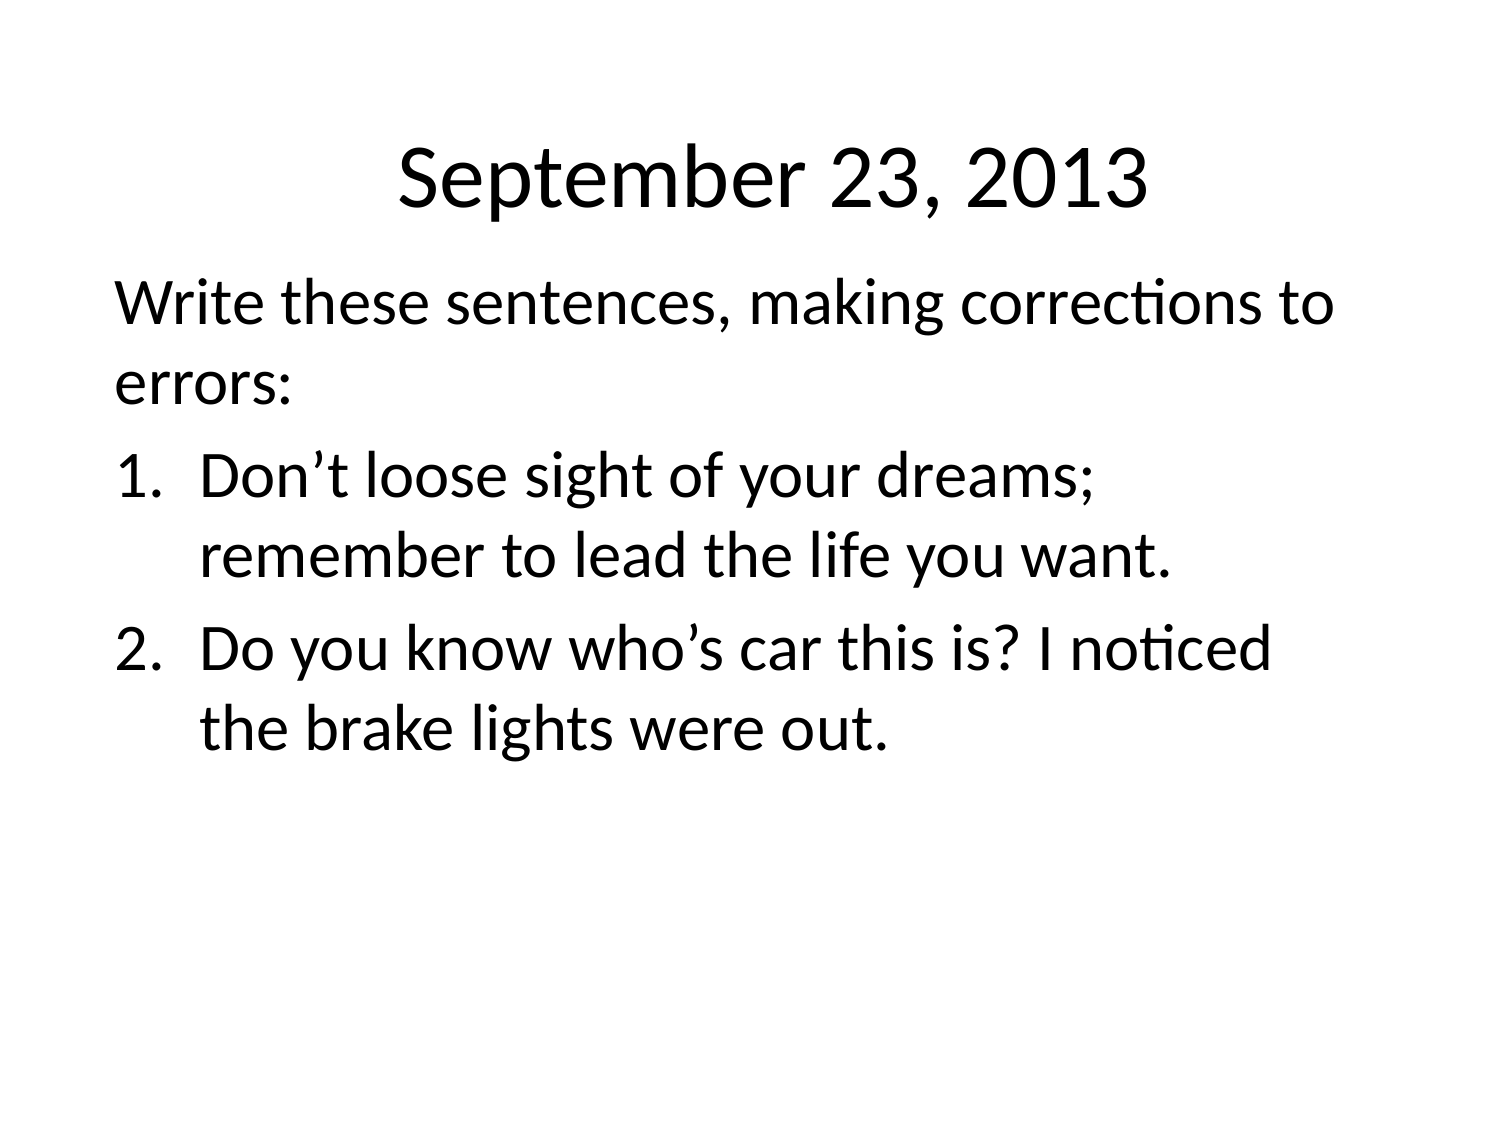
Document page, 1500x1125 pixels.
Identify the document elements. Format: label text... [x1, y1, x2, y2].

title September 23, 2013 [137, 50, 1413, 292]
subtitle Write these sentences, making corrections to errors: Don’t loose sight of your dreams; remember to lead the life you want. Do you know who’s car this is? I noticed the brake lights were out. [99, 249, 1388, 988]
